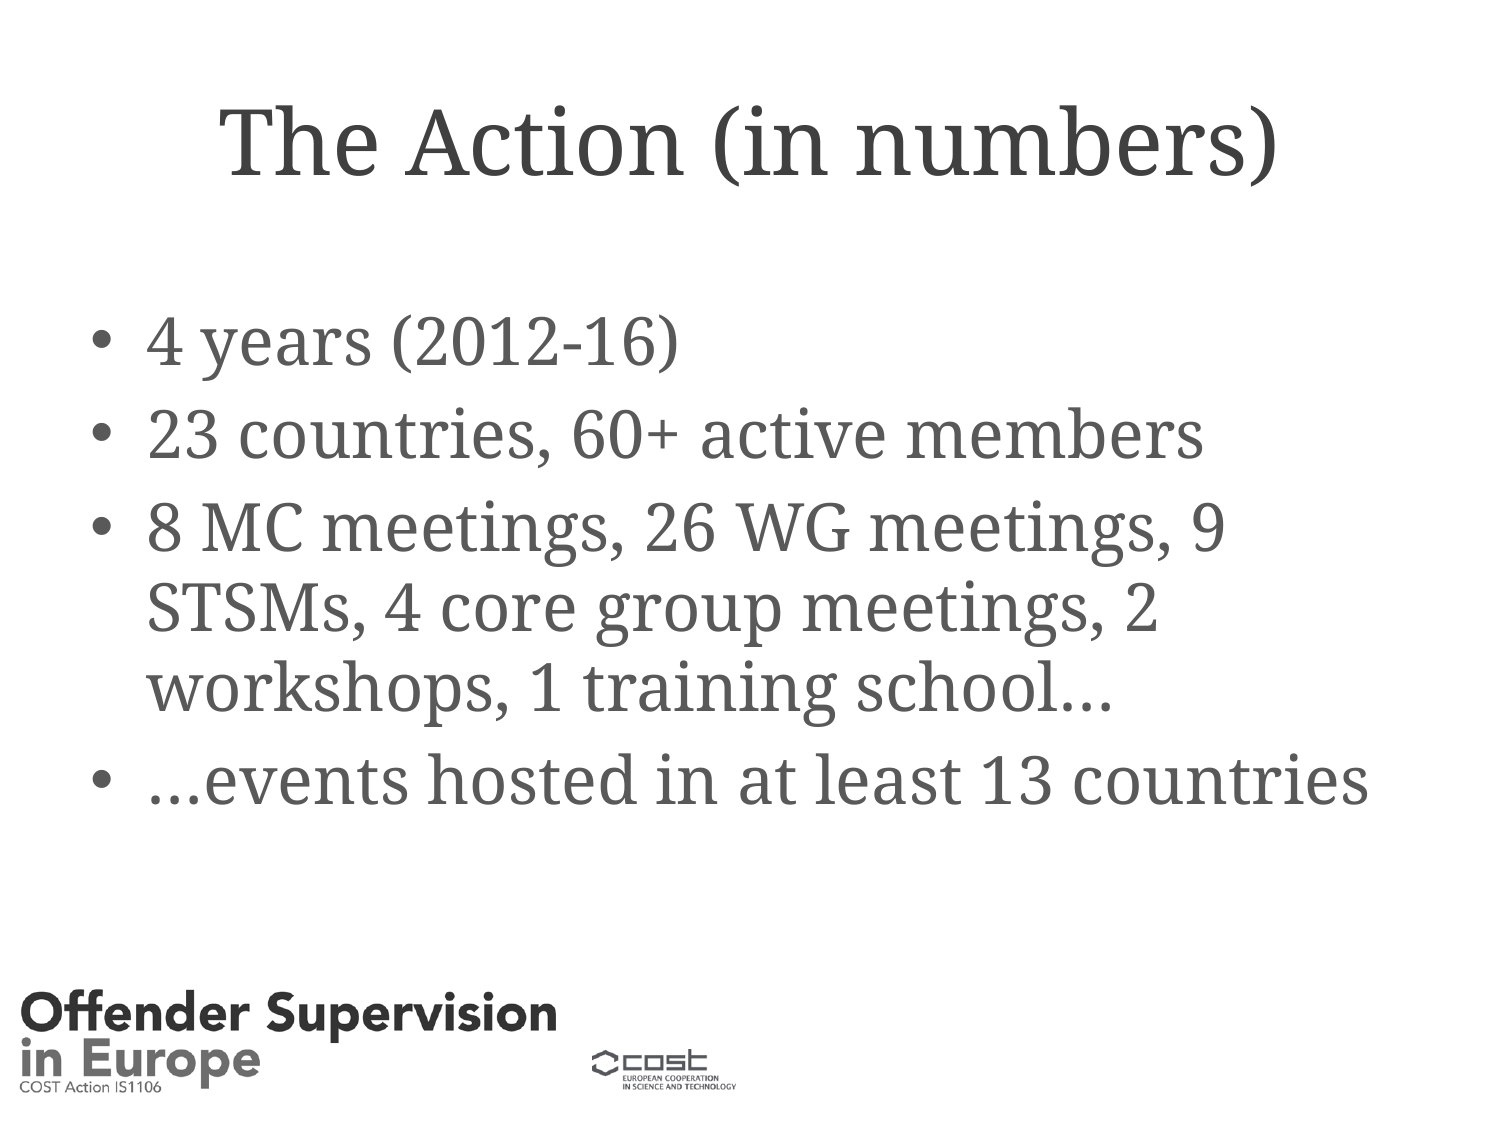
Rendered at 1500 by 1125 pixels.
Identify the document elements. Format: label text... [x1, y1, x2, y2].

list 4 years (2012-16) 23 countries, 60+ active members 8 MC meetings, 26 WG meetings, 9 STSMs, 4 core group meetings, 2 workshops, 1 training school… …events hosted in at least 13 countries [75, 290, 1425, 965]
picture [17, 975, 741, 1104]
title The Action (in numbers) [75, 45, 1425, 233]
